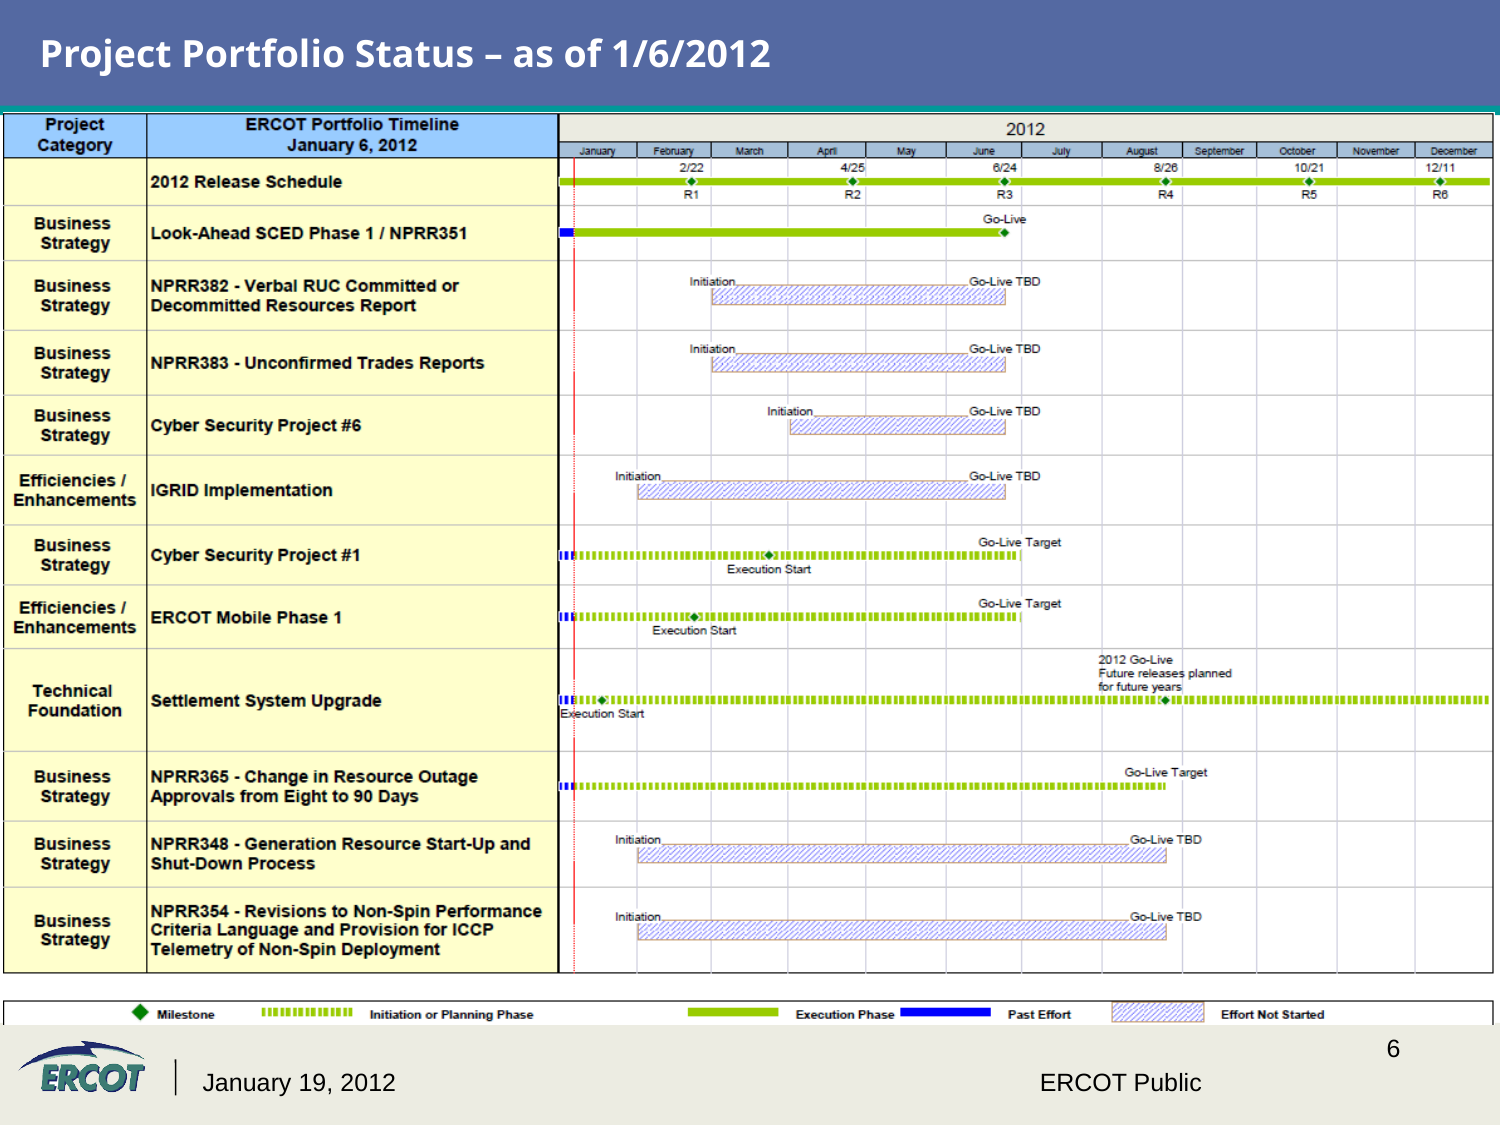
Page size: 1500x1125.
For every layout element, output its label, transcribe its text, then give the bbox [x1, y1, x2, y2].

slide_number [187, 1059, 538, 1125]
picture [10, 1031, 151, 1111]
footer ERCOT Public [1025, 1059, 1438, 1125]
text_box [24, 22, 1450, 85]
text_box Project Portfolio Status – as of 1/6/2012 [24, 30, 1163, 106]
picture [2, 112, 1496, 1026]
